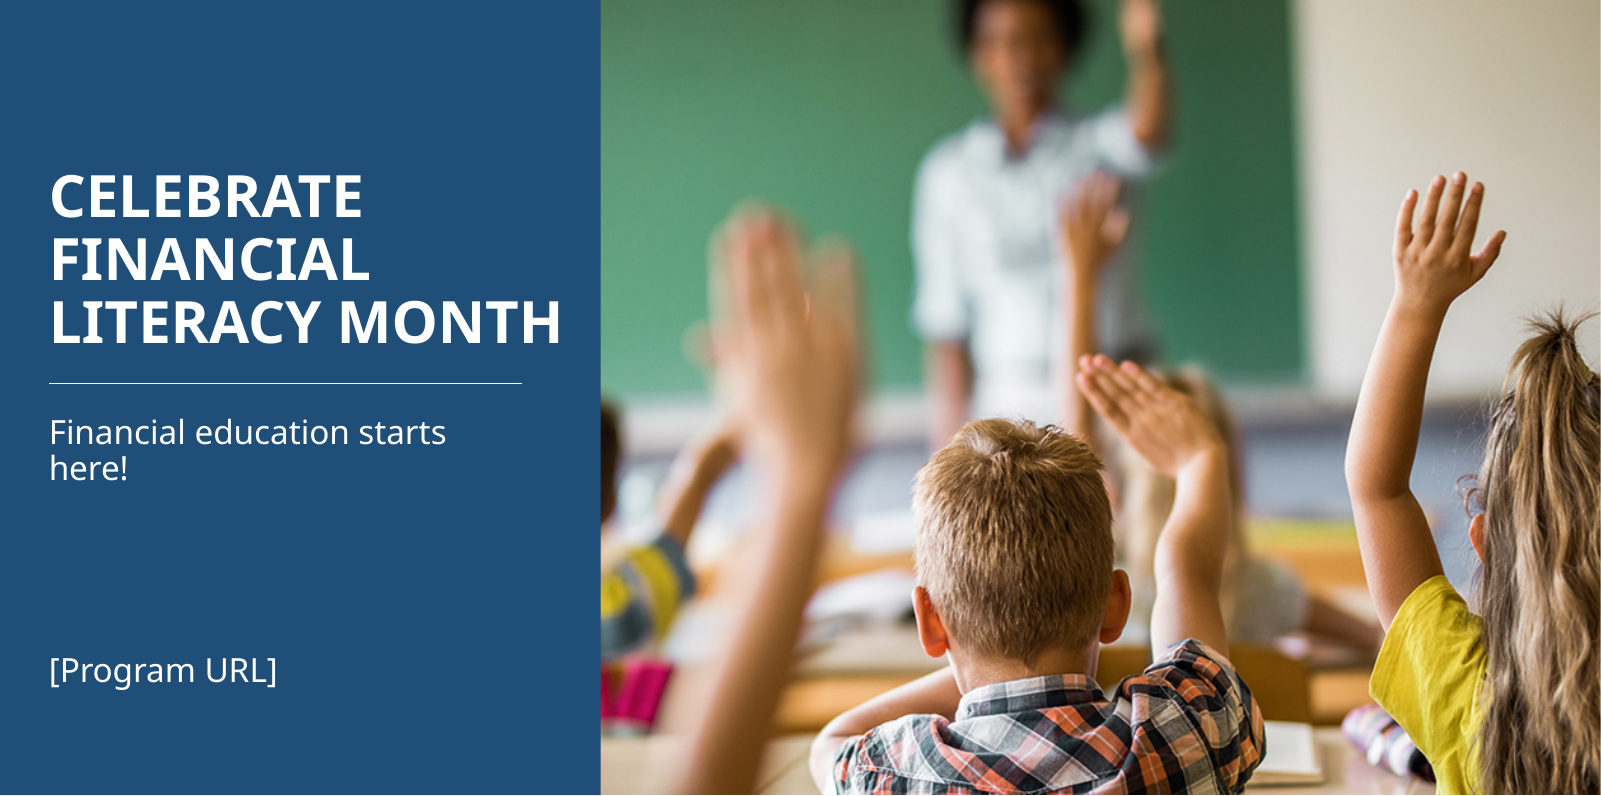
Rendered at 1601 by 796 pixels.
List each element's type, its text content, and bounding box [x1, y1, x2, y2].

title CELEBRATE FINANCIAL LITERACY MONTH [33, 186, 601, 337]
text_box [0, 0, 602, 796]
subtitle Financial education starts here! [Program URL] [33, 408, 522, 786]
picture [602, 0, 1601, 795]
